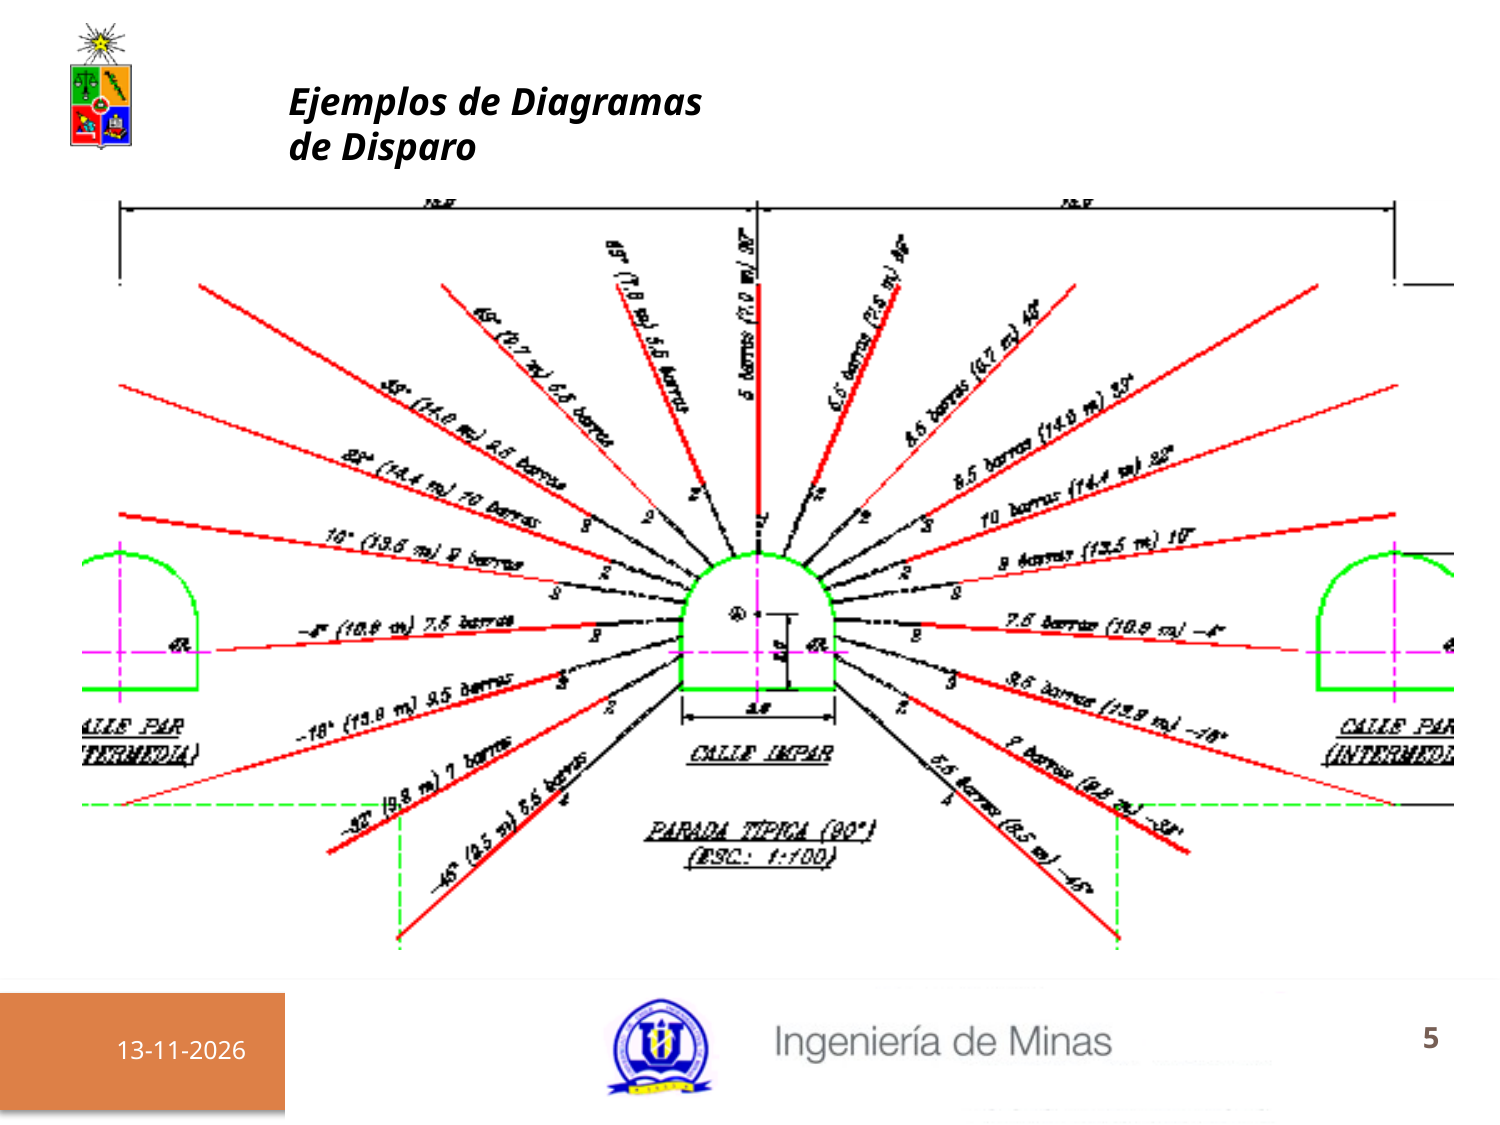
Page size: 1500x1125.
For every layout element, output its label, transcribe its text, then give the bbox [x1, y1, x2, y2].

picture [81, 198, 1454, 950]
picture [285, 980, 1500, 1125]
text_box Ejemplos de Diagramas de Disparo [273, 70, 719, 175]
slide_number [12, 995, 279, 1108]
picture [69, 23, 132, 151]
